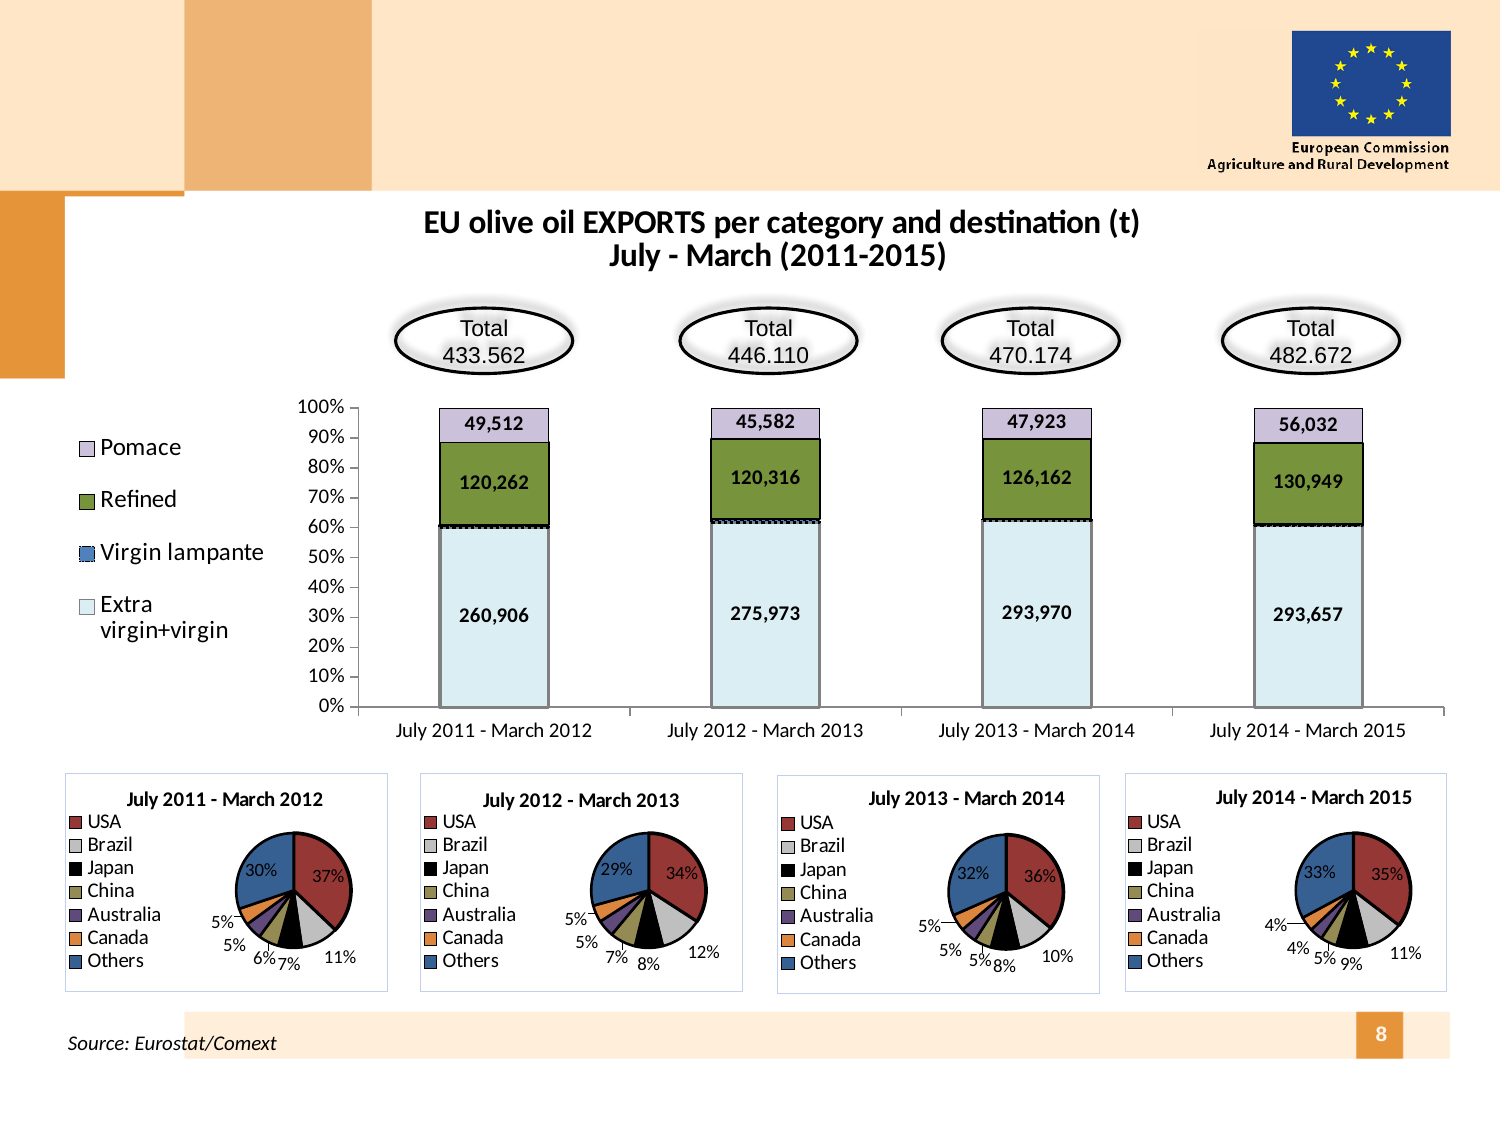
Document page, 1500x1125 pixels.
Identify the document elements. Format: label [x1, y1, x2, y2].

picture [0, 0, 1500, 1125]
text_box [52, 196, 1448, 1072]
